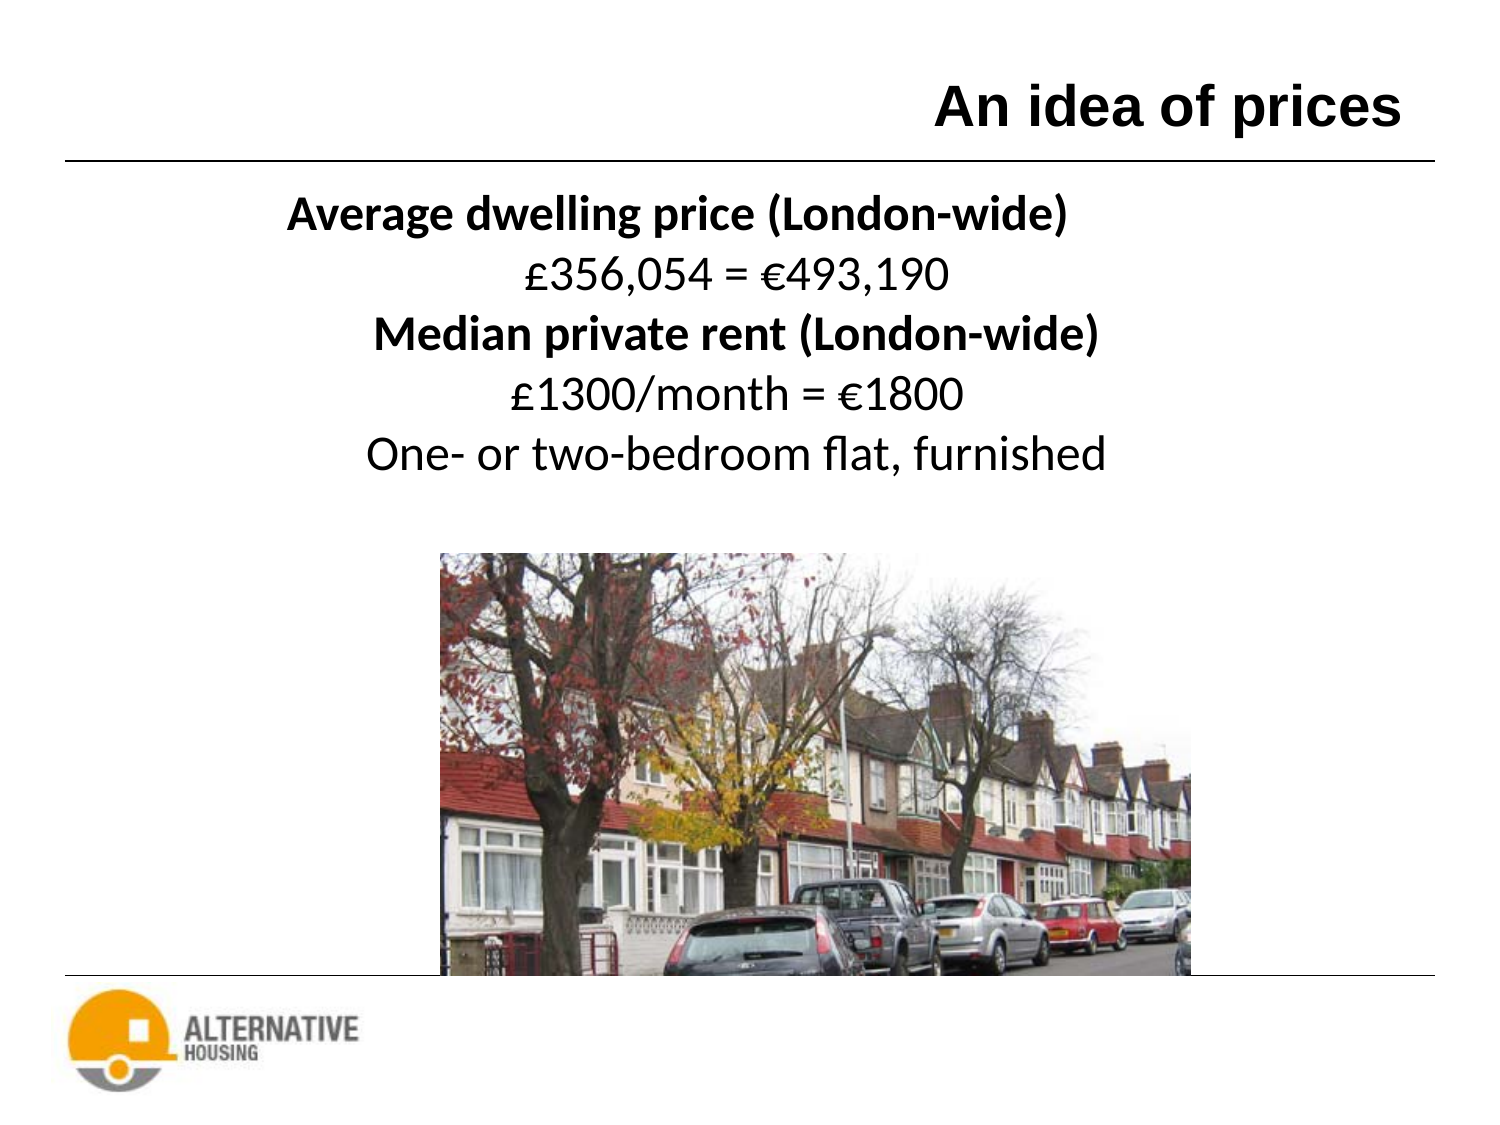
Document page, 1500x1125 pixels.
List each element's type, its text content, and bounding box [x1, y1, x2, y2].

text_box Average dwelling price (London-wide) £356,054 = €493,190 Median private rent (London-wide) £1300/month = €1800 One- or two-bedroom flat, furnished [55, 173, 1419, 488]
picture [51, 981, 442, 1101]
picture [440, 553, 1191, 977]
text_box An idea of prices [213, 61, 1419, 146]
